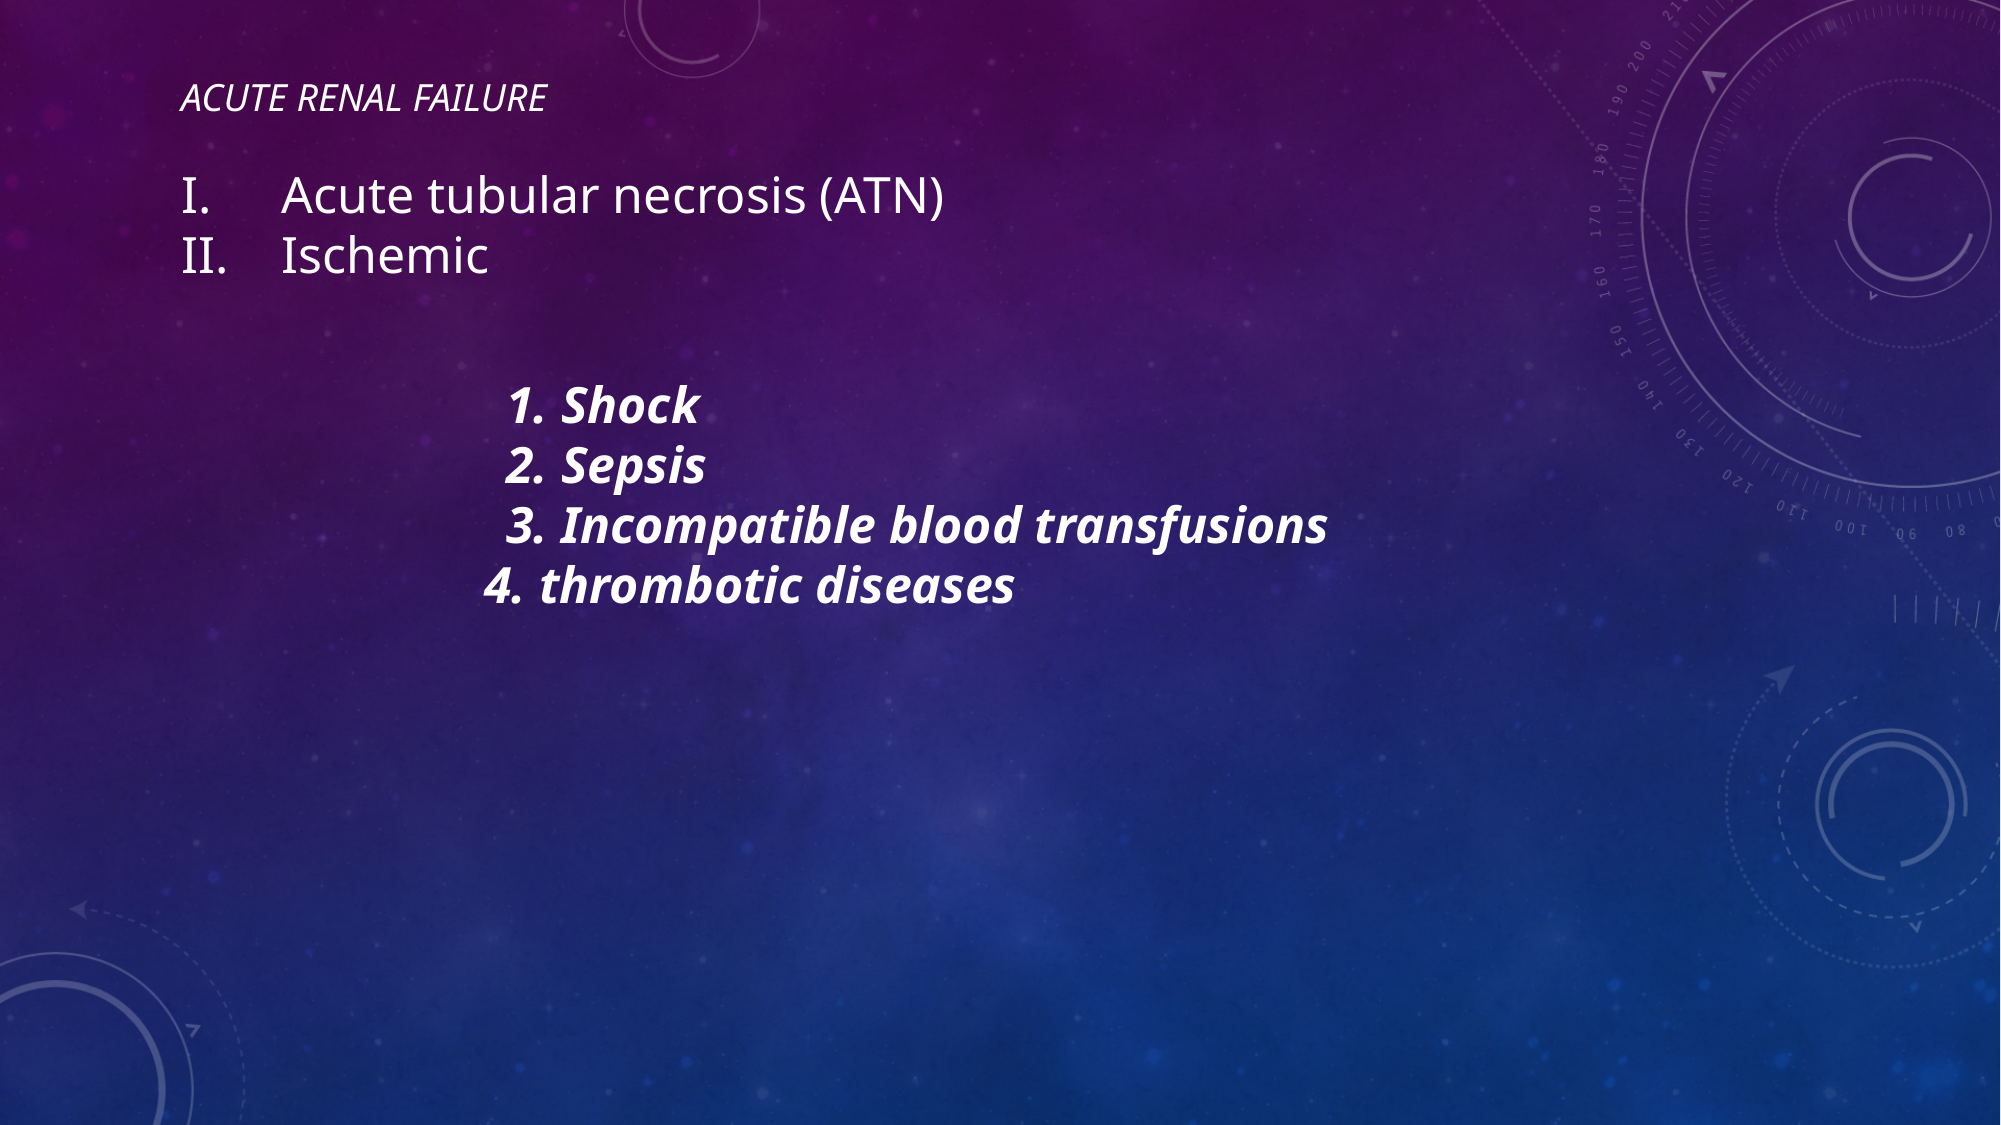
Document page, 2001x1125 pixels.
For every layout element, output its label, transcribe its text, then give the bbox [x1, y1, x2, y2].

text_box ACUTE RENAL FAILURE Acute tubular necrosis (ATN) Ischemic 1. Shock 2. Sepsis 3. Incompatible blood transfusions 4. thrombotic diseases [166, 66, 1542, 621]
picture [0, 0, 2001, 1125]
